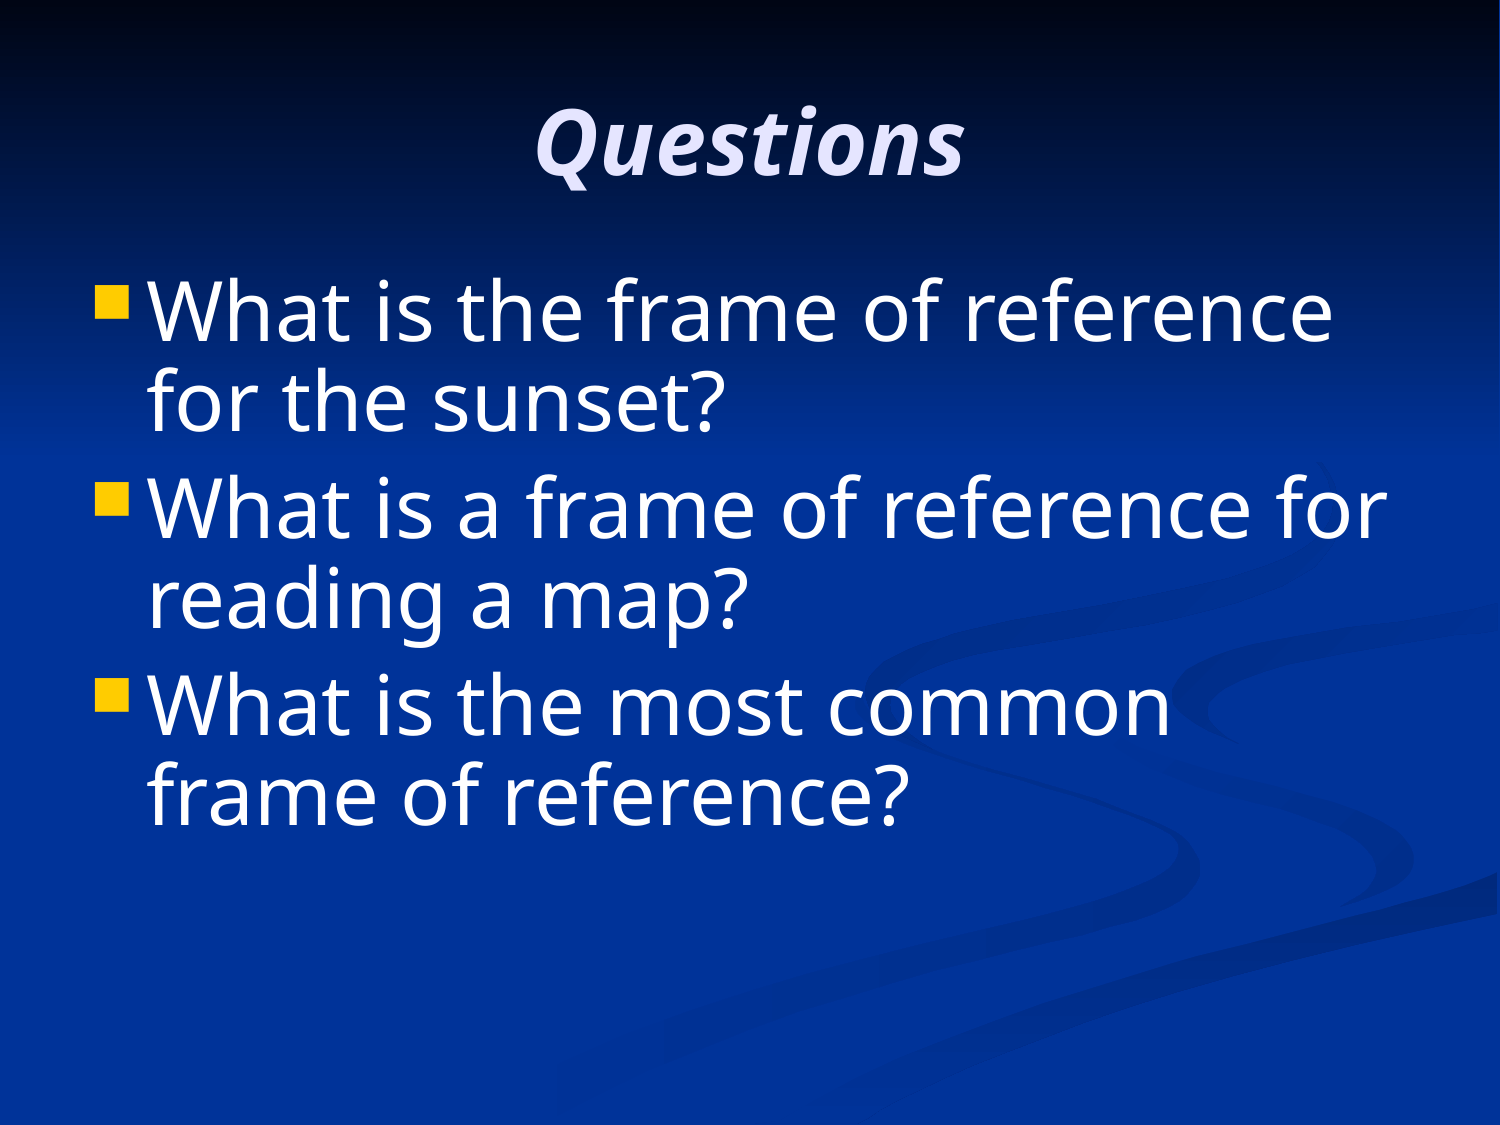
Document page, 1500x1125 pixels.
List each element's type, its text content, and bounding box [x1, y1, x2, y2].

list What is the frame of reference for the sunset? What is a frame of reference for reading a map? What is the most common frame of reference? [74, 262, 1426, 1006]
title Questions [74, 44, 1426, 233]
